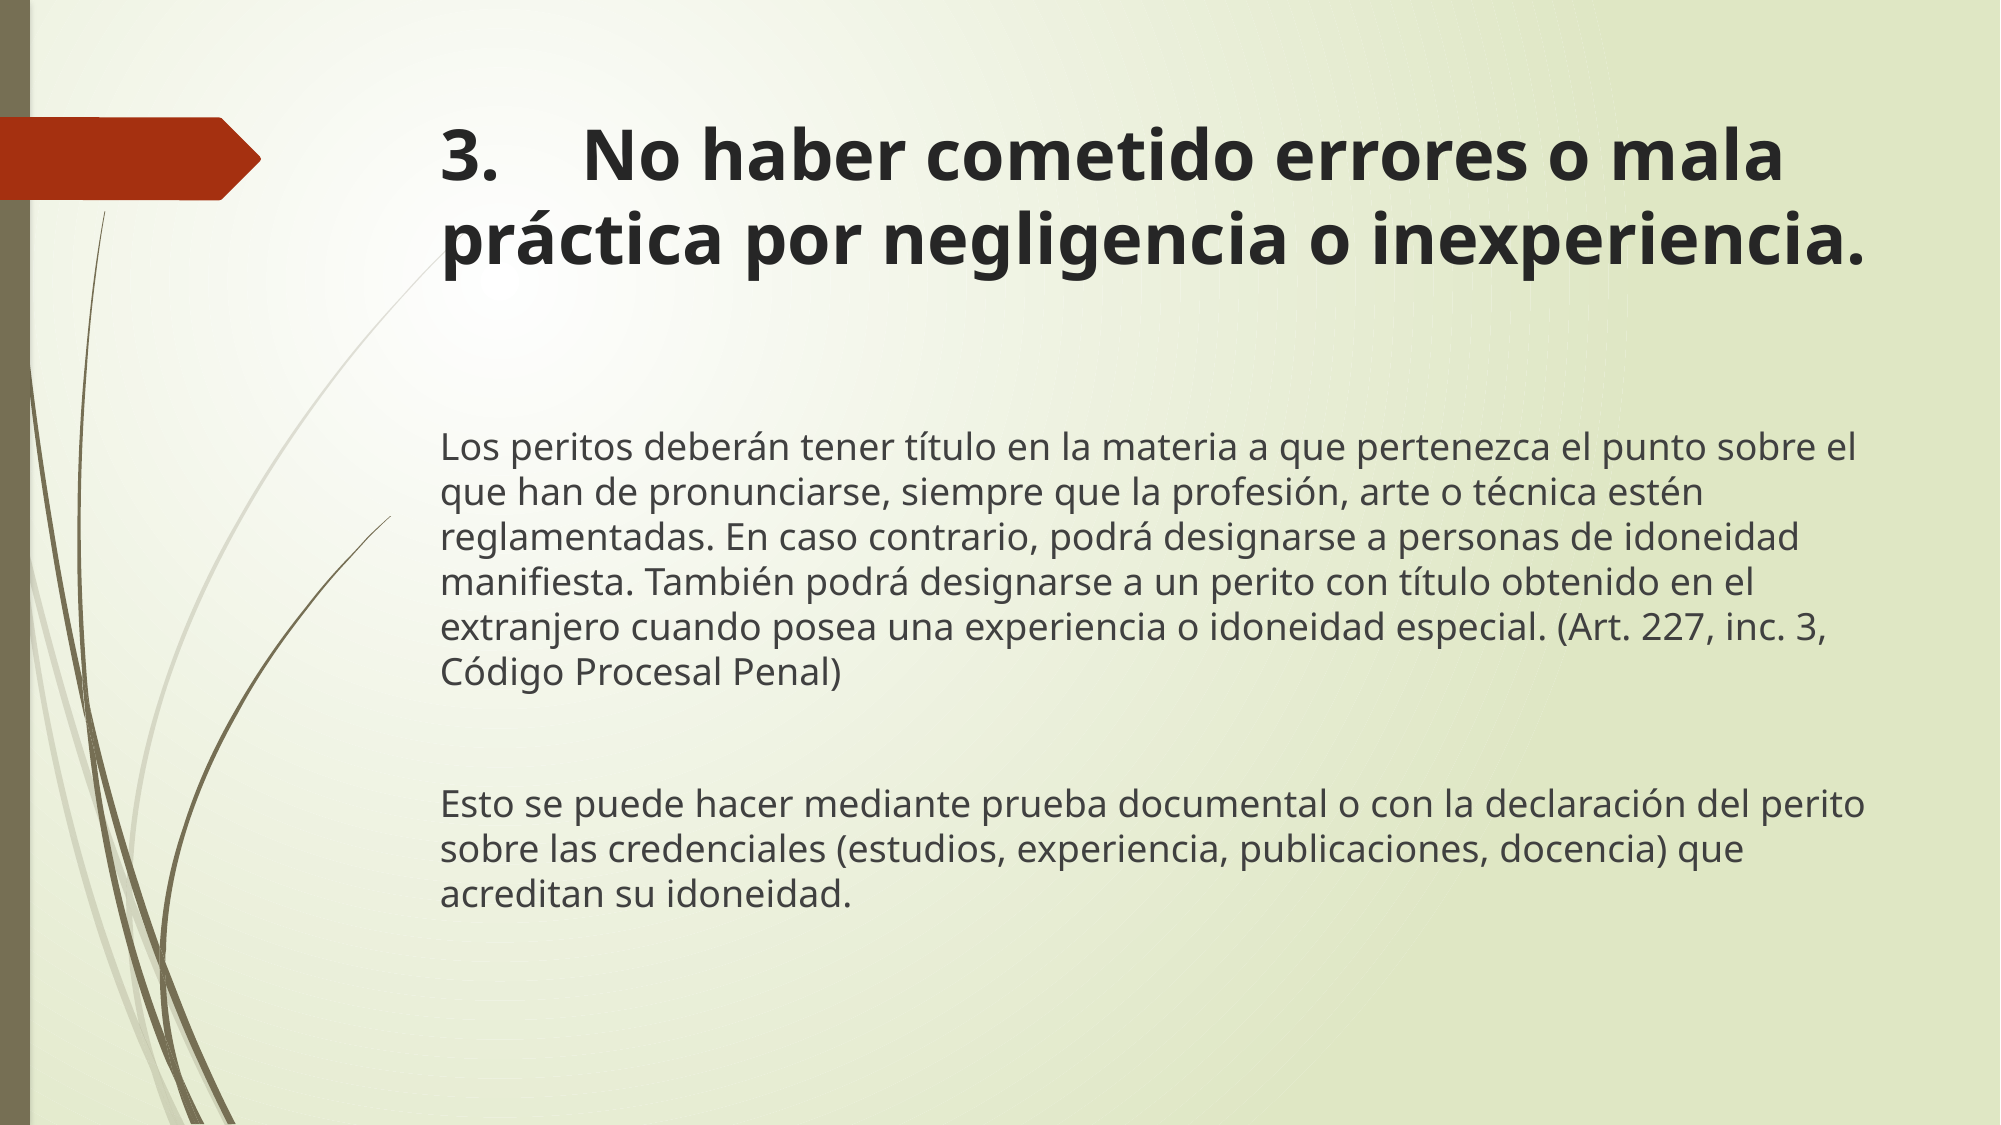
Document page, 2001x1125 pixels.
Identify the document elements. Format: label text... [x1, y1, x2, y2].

list Los peritos deberán tener título en la materia a que pertenezca el punto sobre el que han de pronunciarse, siempre que la profesión, arte o técnica estén reglamentadas. En caso contrario, podrá designarse a personas de idoneidad manifiesta. También podrá designarse a un perito con título obtenido en el extranjero cuando posea una experiencia o idoneidad especial. (Art. 227, inc. 3, Código Procesal Penal) Esto se puede hacer mediante prueba documental o con la declaración del perito sobre las credenciales (estudios, experiencia, publicaciones, docencia) que acreditan su idoneidad. [424, 350, 1888, 970]
title 3. No haber cometido errores o mala práctica por negligencia o inexperiencia. [425, 102, 1888, 313]
